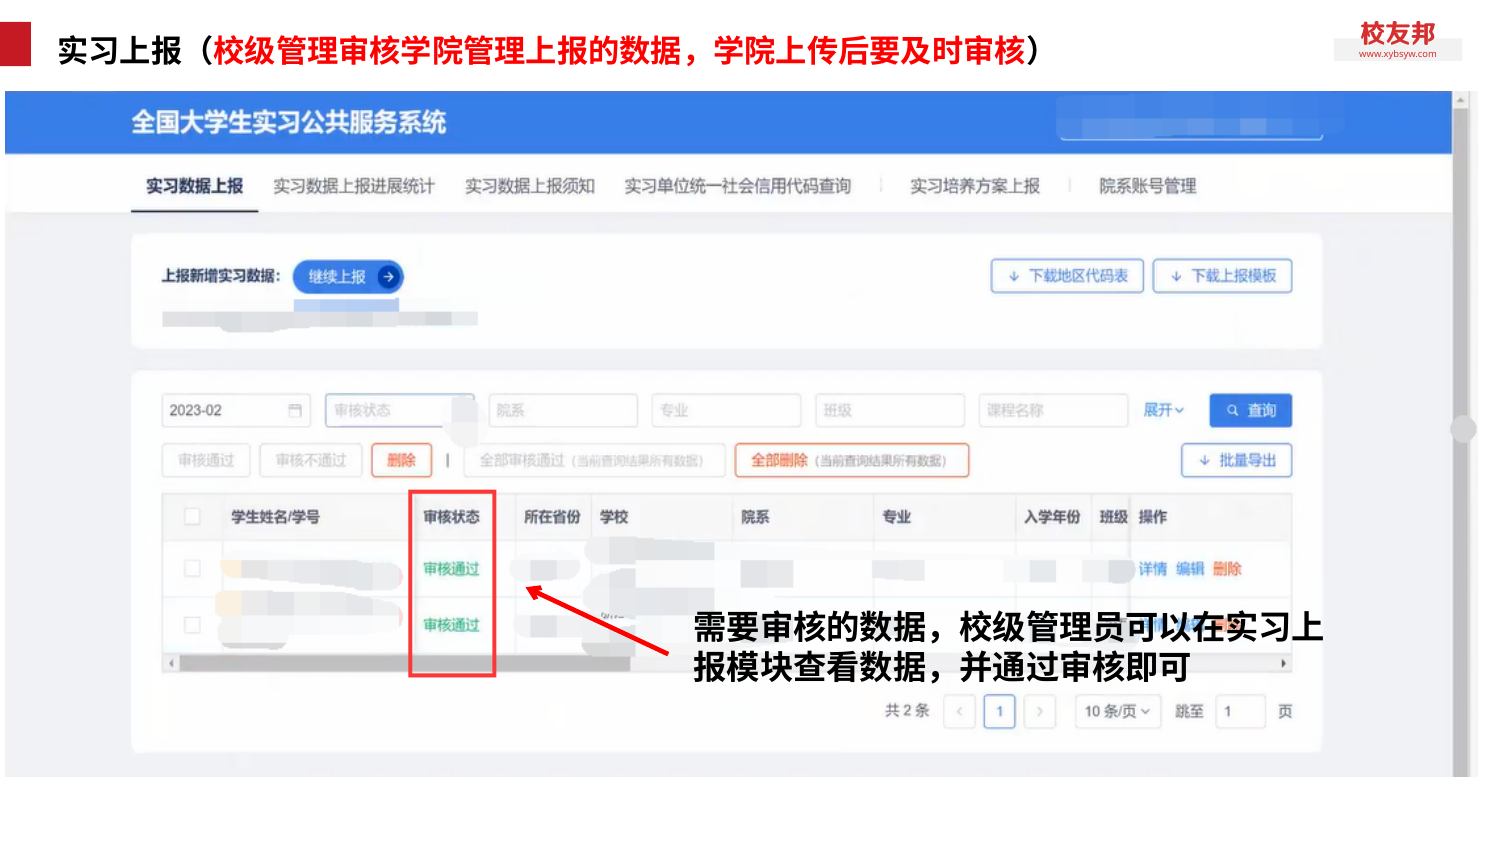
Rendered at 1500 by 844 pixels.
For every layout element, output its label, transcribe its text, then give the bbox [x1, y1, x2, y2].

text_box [525, 587, 669, 655]
picture [1361, 21, 1435, 45]
picture [5, 91, 1478, 777]
title 实习上报（校级管理审核学院管理上报的数据，学院上传后要及时审核） [42, 11, 1077, 77]
